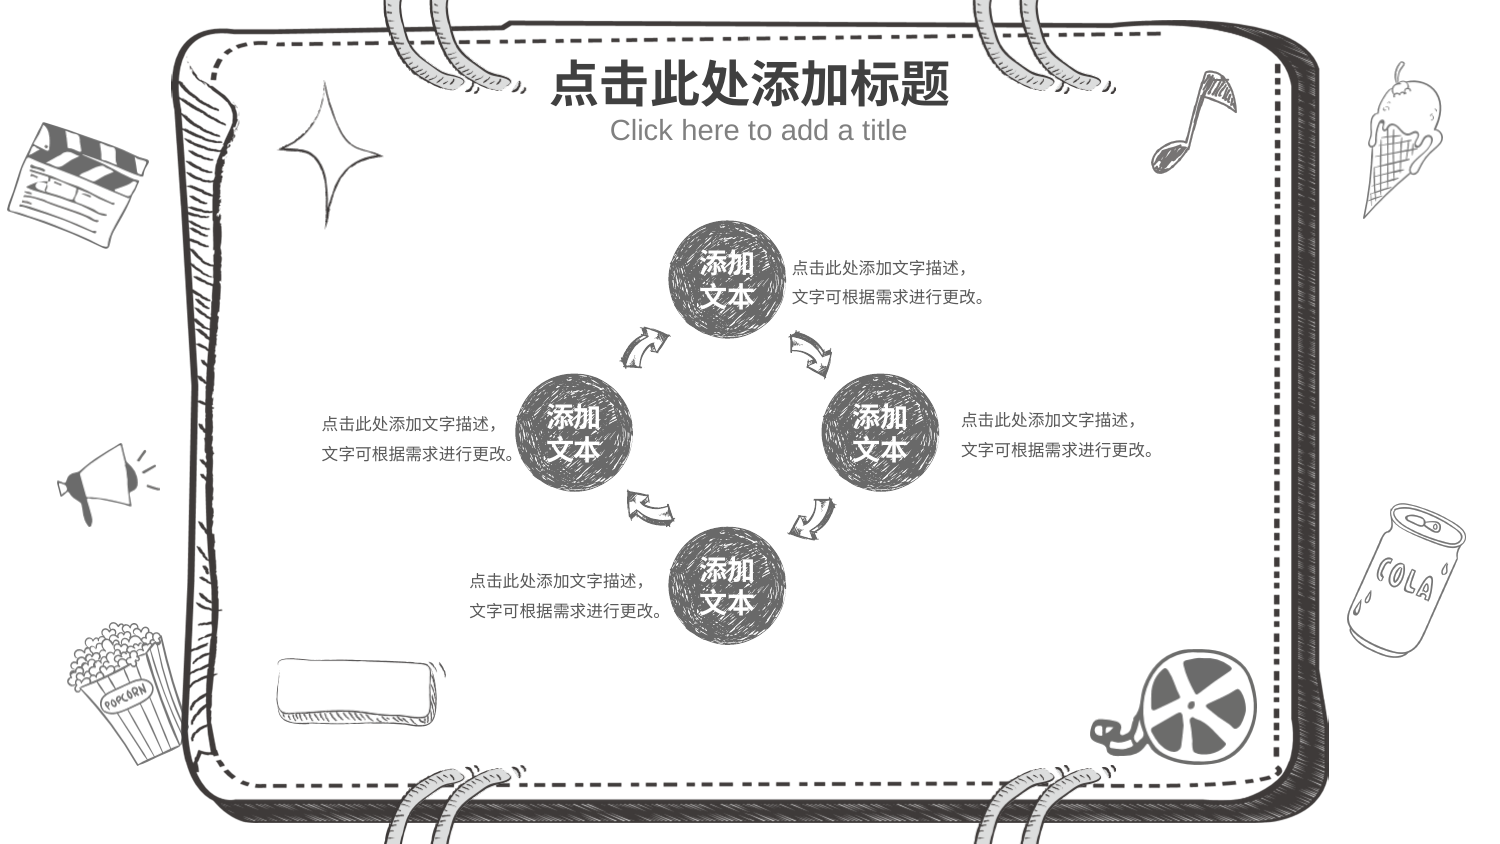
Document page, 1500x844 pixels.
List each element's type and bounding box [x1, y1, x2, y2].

picture [66, 0, 1329, 844]
picture [1363, 61, 1443, 220]
picture [57, 443, 160, 527]
picture [7, 122, 149, 249]
text_box [507, 45, 993, 155]
picture [1347, 503, 1466, 659]
